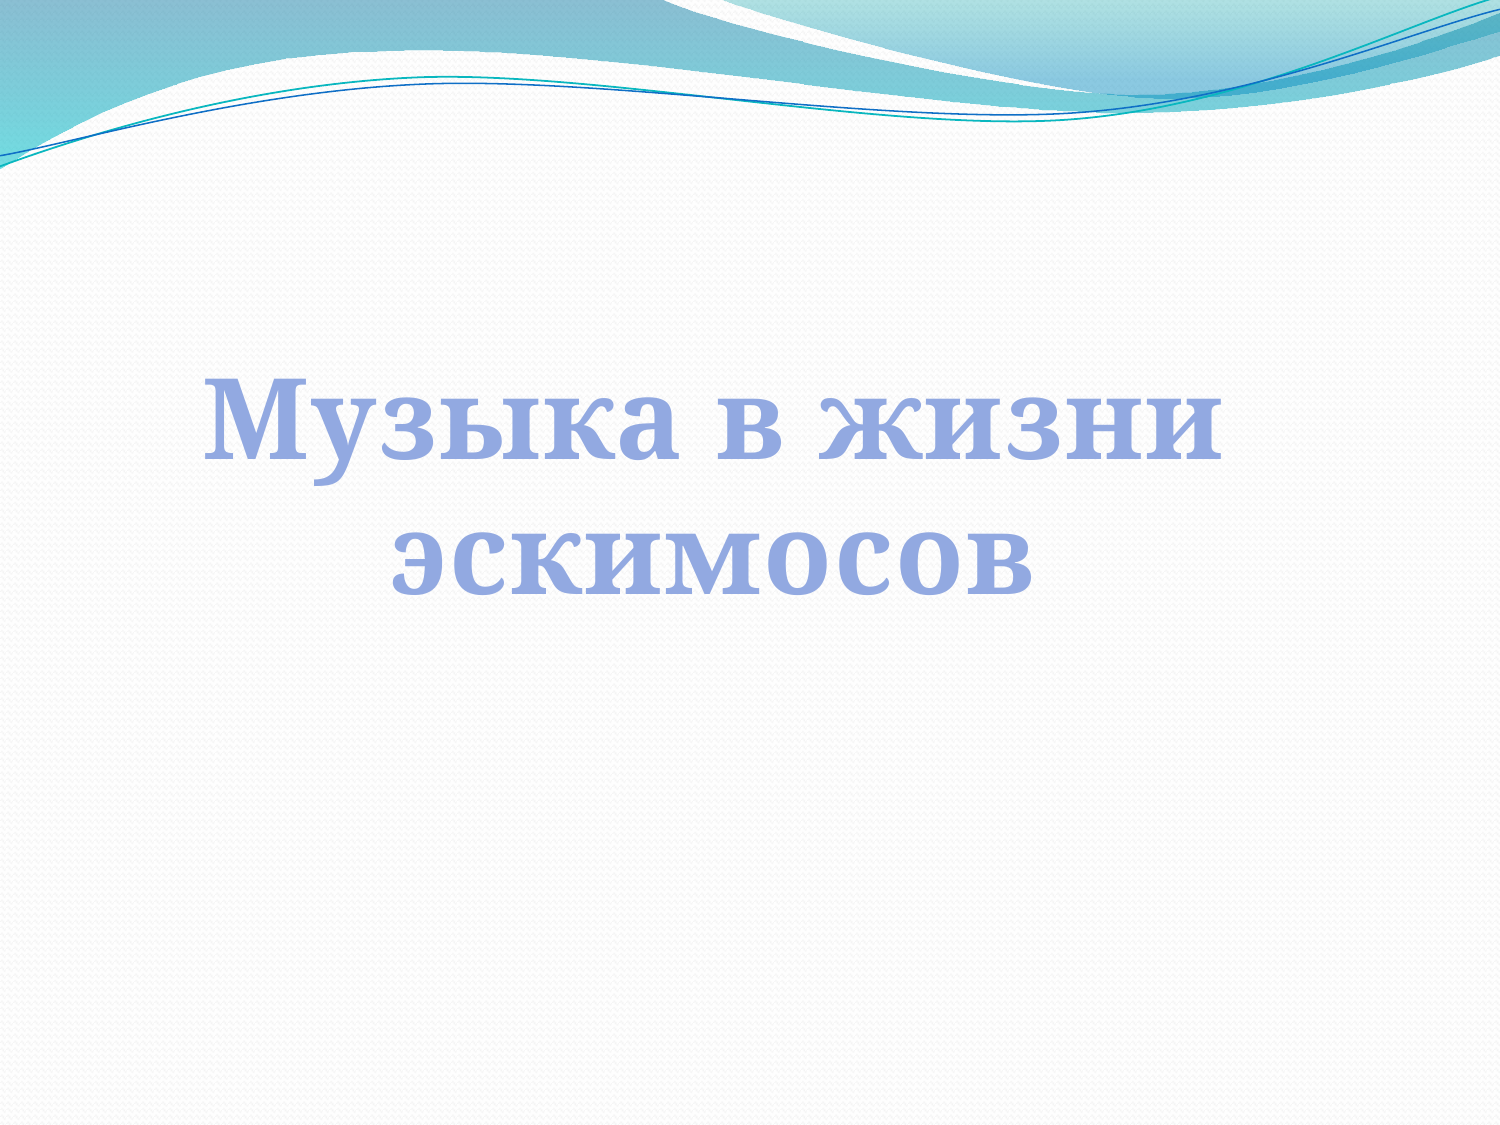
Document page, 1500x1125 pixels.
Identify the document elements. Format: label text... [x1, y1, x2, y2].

text_box Музыка в жизни эскимосов [187, 339, 1240, 625]
